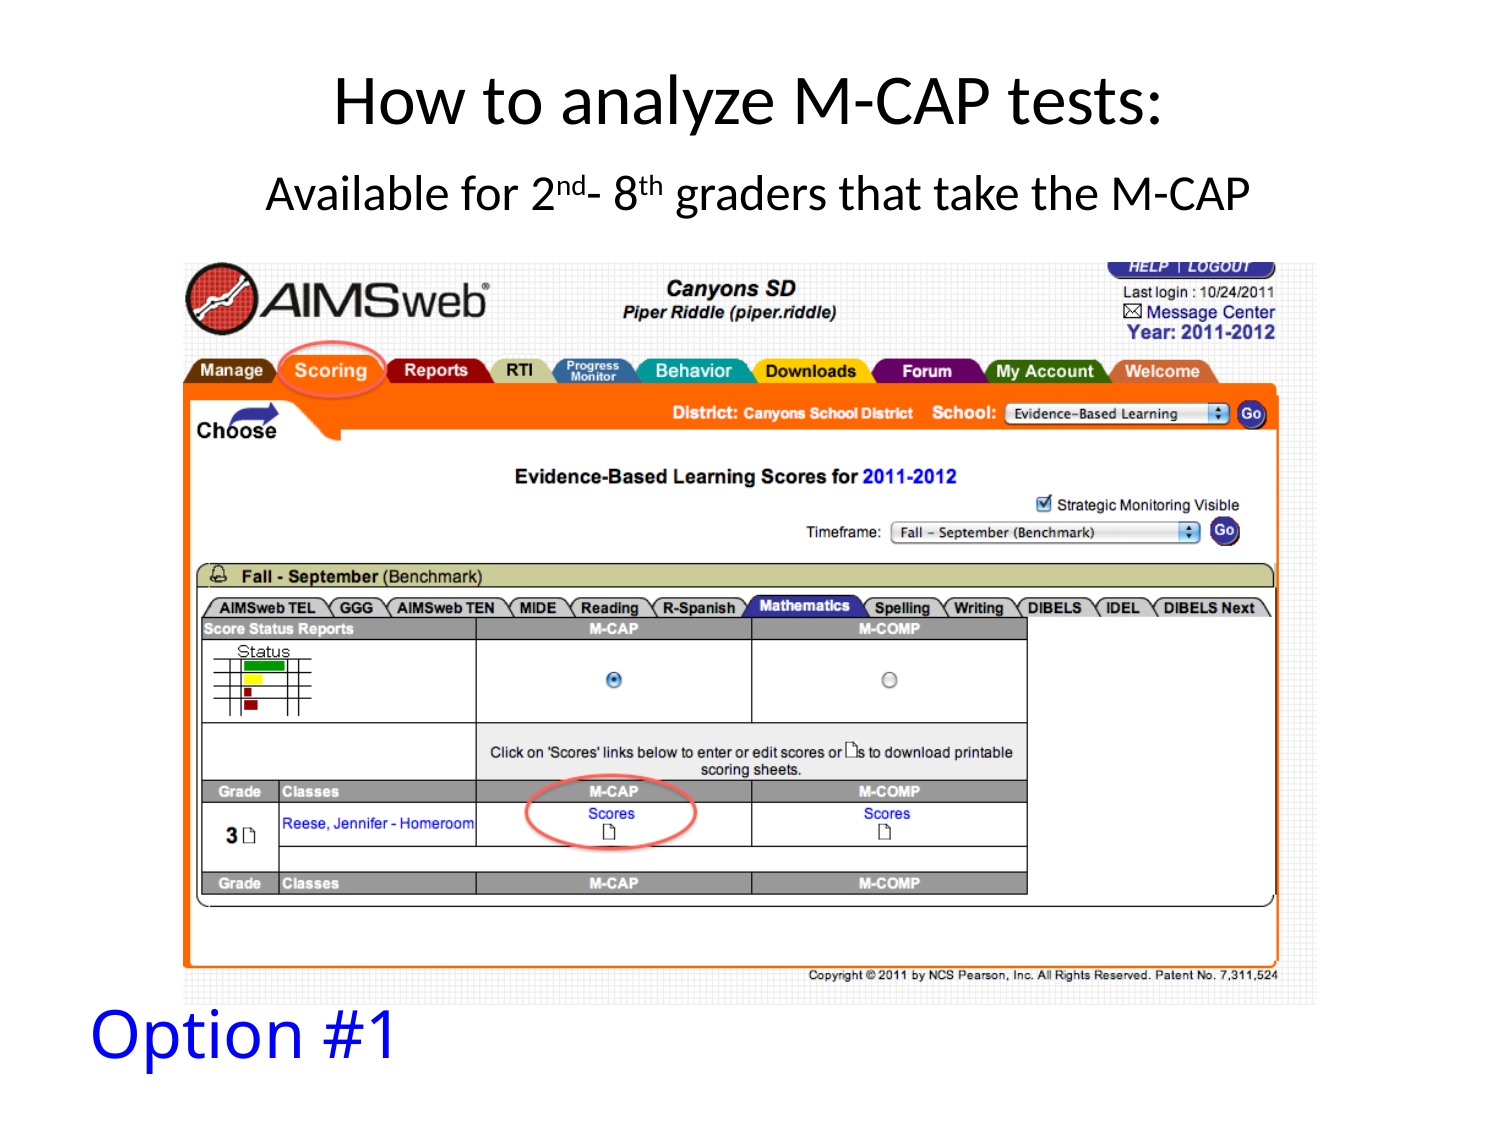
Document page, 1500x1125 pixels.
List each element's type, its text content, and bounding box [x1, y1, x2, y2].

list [74, 262, 1426, 1006]
title How to analyze M-CAP tests: Available for 2nd- 8th graders that take the M-CAP [75, 45, 1425, 233]
text_box Option #1 [75, 1013, 518, 1079]
